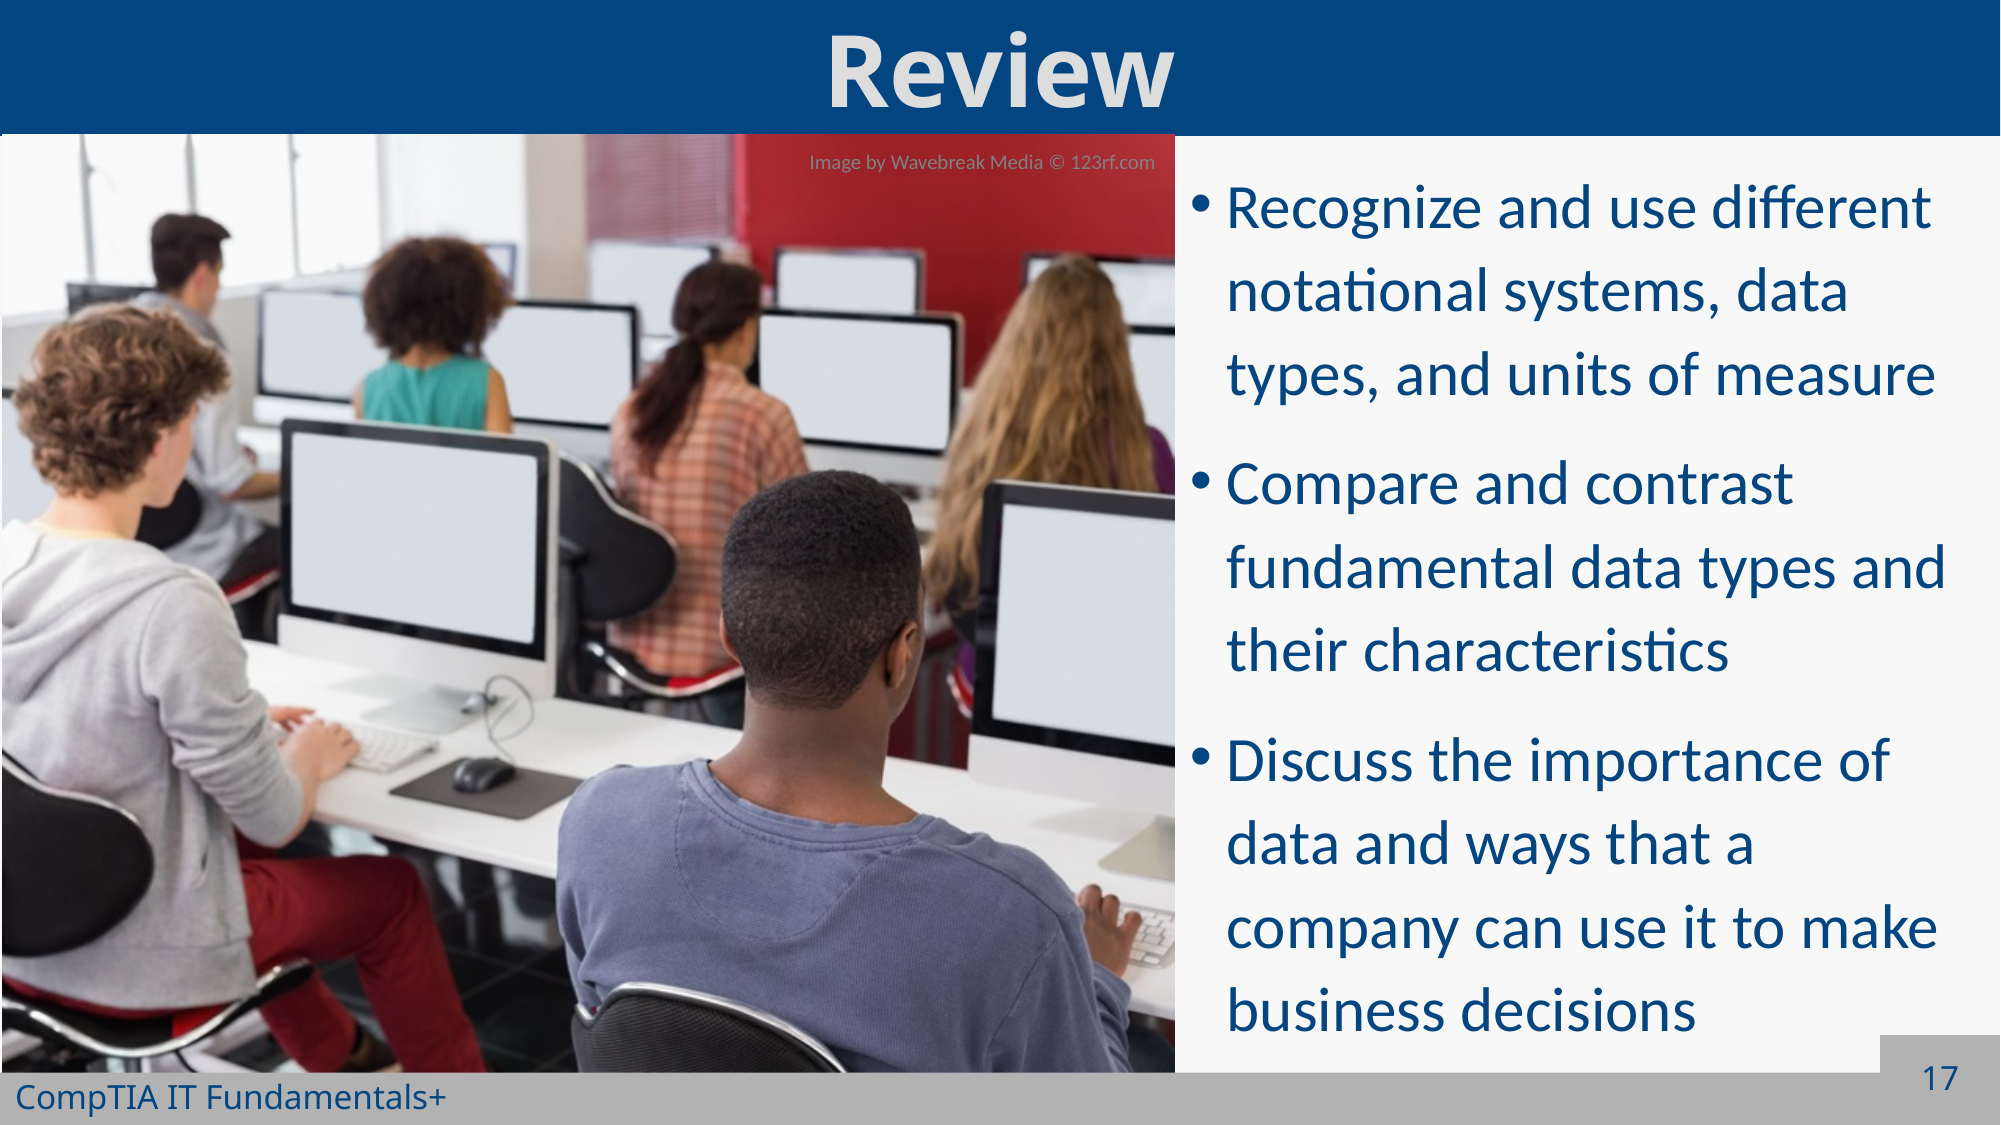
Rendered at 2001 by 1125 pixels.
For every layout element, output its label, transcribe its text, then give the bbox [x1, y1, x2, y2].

slide_number 17 [1880, 1035, 2000, 1125]
picture [2, 134, 1175, 1072]
footer CompTIA IT Fundamentals+ [0, 1072, 1880, 1125]
list Recognize and use different notational systems, data types, and units of measure Compare and contrast fundamental data types and their characteristics Discuss the importance of data and ways that a company can use it to make business decisions [1174, 149, 2000, 1065]
